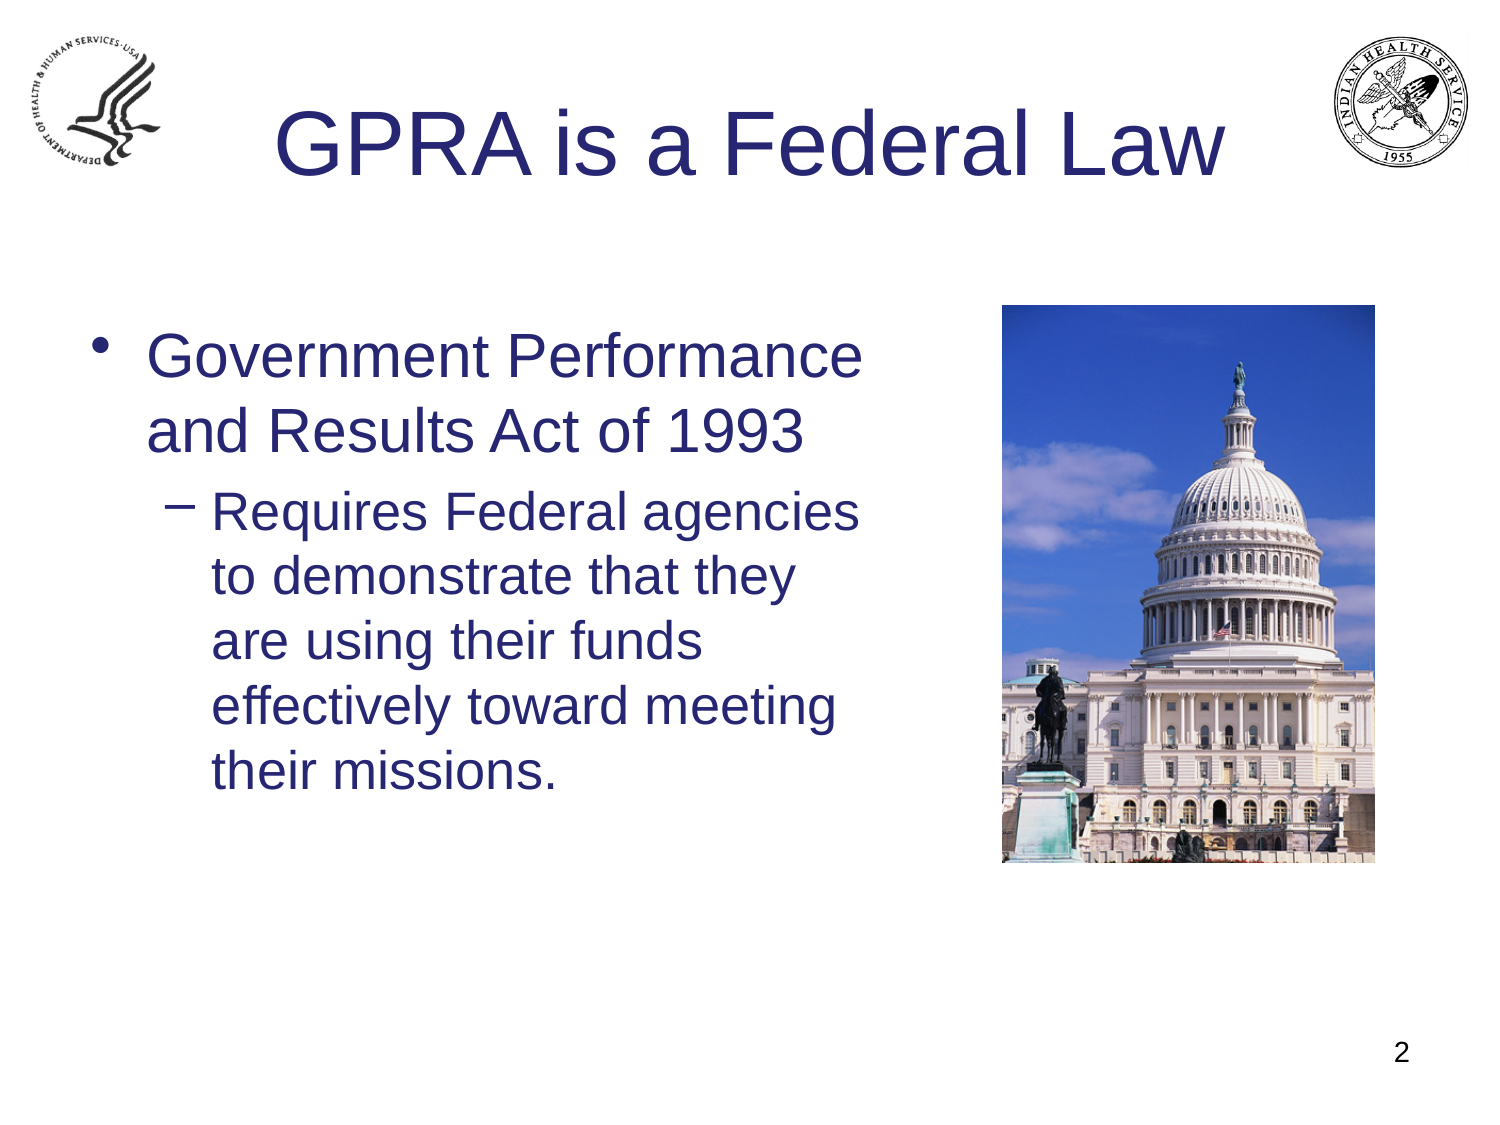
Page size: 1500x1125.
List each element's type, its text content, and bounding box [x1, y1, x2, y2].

picture [1333, 33, 1469, 169]
list Government Performance and Results Act of 1993 Requires Federal agencies to demonstrate that they are using their funds effectively toward meeting their missions. [75, 307, 888, 1050]
title GPRA is a Federal Law [75, 45, 1425, 233]
picture [28, 33, 164, 169]
picture [1002, 304, 1376, 863]
slide_number 2 [1074, 1025, 1425, 1104]
